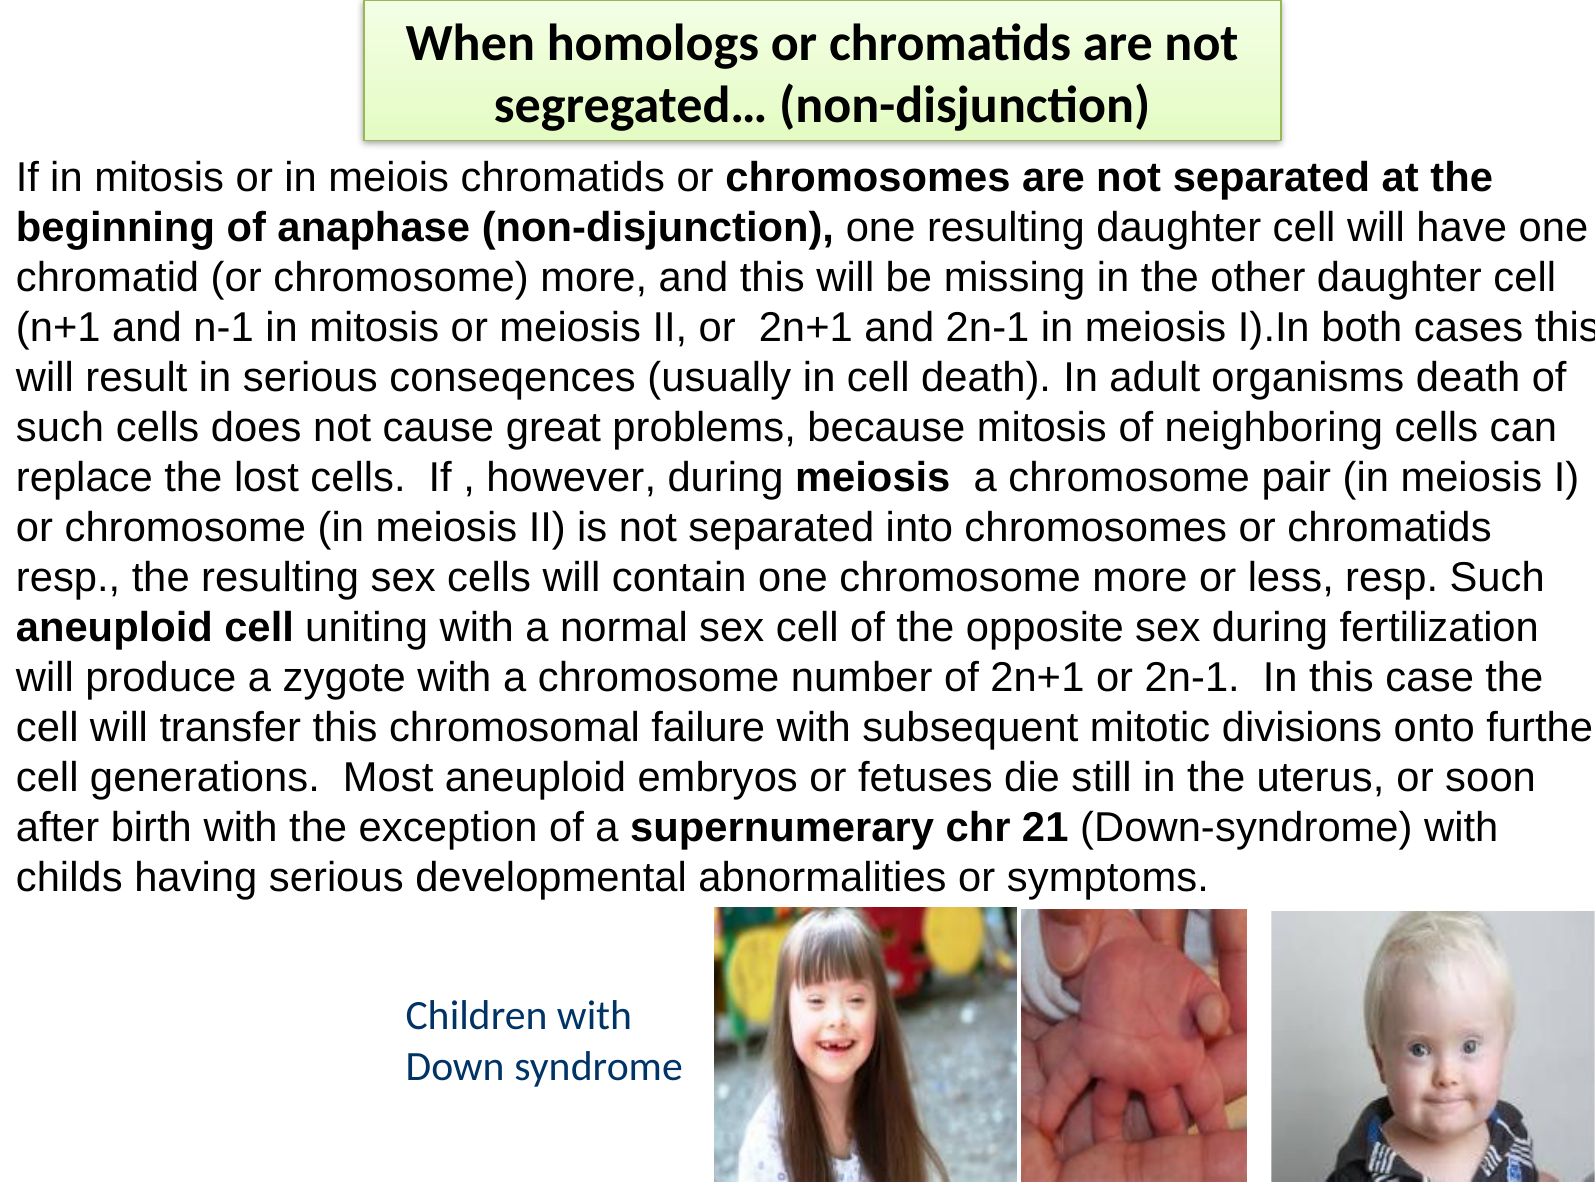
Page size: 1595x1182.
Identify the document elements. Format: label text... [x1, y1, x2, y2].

picture [714, 907, 1017, 1182]
text_box Children with Down syndrome [389, 980, 703, 1097]
text_box When homologs or chromatids are not segregated… (non-disjunction) [363, 0, 1282, 141]
picture [1270, 910, 1595, 1182]
picture [1021, 909, 1247, 1182]
text_box If in mitosis or in meiois chromatids or chromosomes are not separated at the beginning of anaphase (non-disjunction), one resulting daughter cell will have one chromatid (or chromosome) more, and this will be missing in the other daughter cell (n+1 and n-1 in mitosis or meiosis II, or 2n+1 and 2n-1 in meiosis I).In both cases this will result in serious conseqences (usually in cell death). In adult organisms death of such cells does not cause great problems, because mitosis of neighboring cells can replace the lost cells. If , however, during meiosis a chromosome pair (in meiosis I) or chromosome (in meiosis II) is not separated into chromosomes or chromatids resp., the resulting sex cells will contain one chromosome more or less, resp. Such aneuploid cell uniting with a normal sex cell of the opposite sex during fertilization will produce a zygote with a chromosome number of 2n+1 or 2n-1. In this case the cell will transfer this chromosomal failure with subsequent mitotic divisions onto further cell generations. Most aneuploid embryos or fetuses die still in the uterus, or soon after birth with the exception of a supernumerary chr 21 (Down-syndrome) with childs having serious developmental abnormalities or symptoms. [0, 141, 1595, 908]
